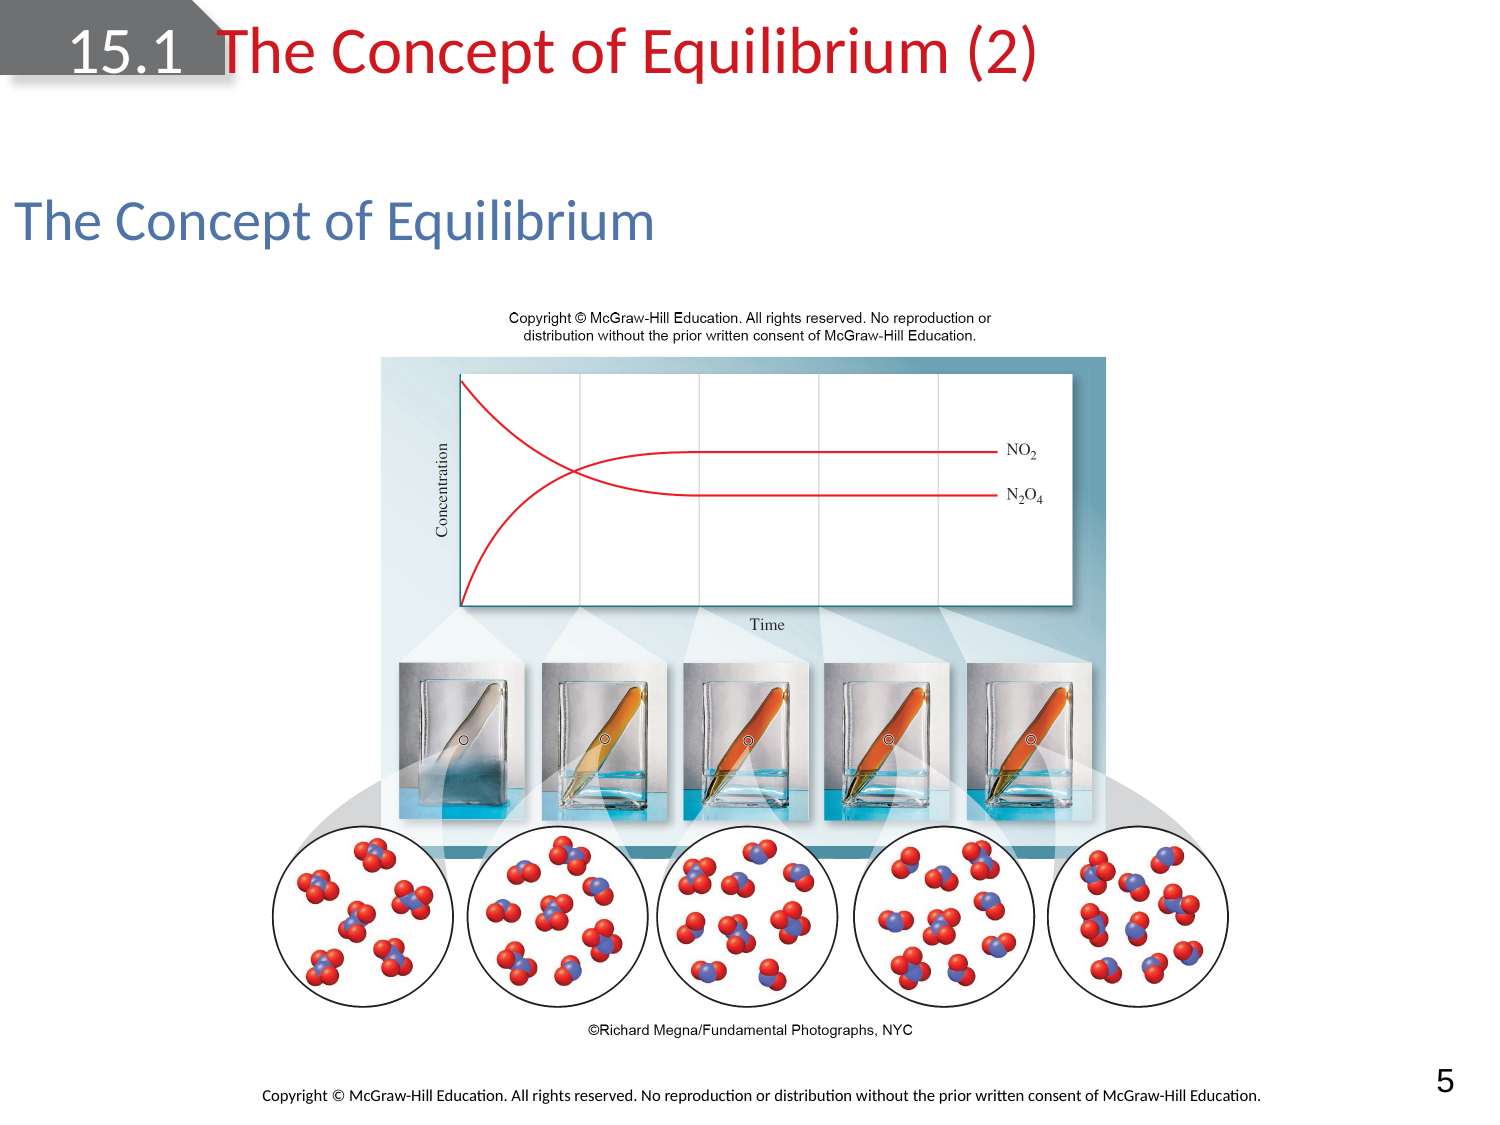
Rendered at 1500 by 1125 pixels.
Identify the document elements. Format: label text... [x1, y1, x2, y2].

list The Concept of Equilibrium [0, 174, 1497, 250]
picture [270, 312, 1229, 1039]
title 15.1 The Concept of Equilibrium (2) [3, 0, 1488, 85]
